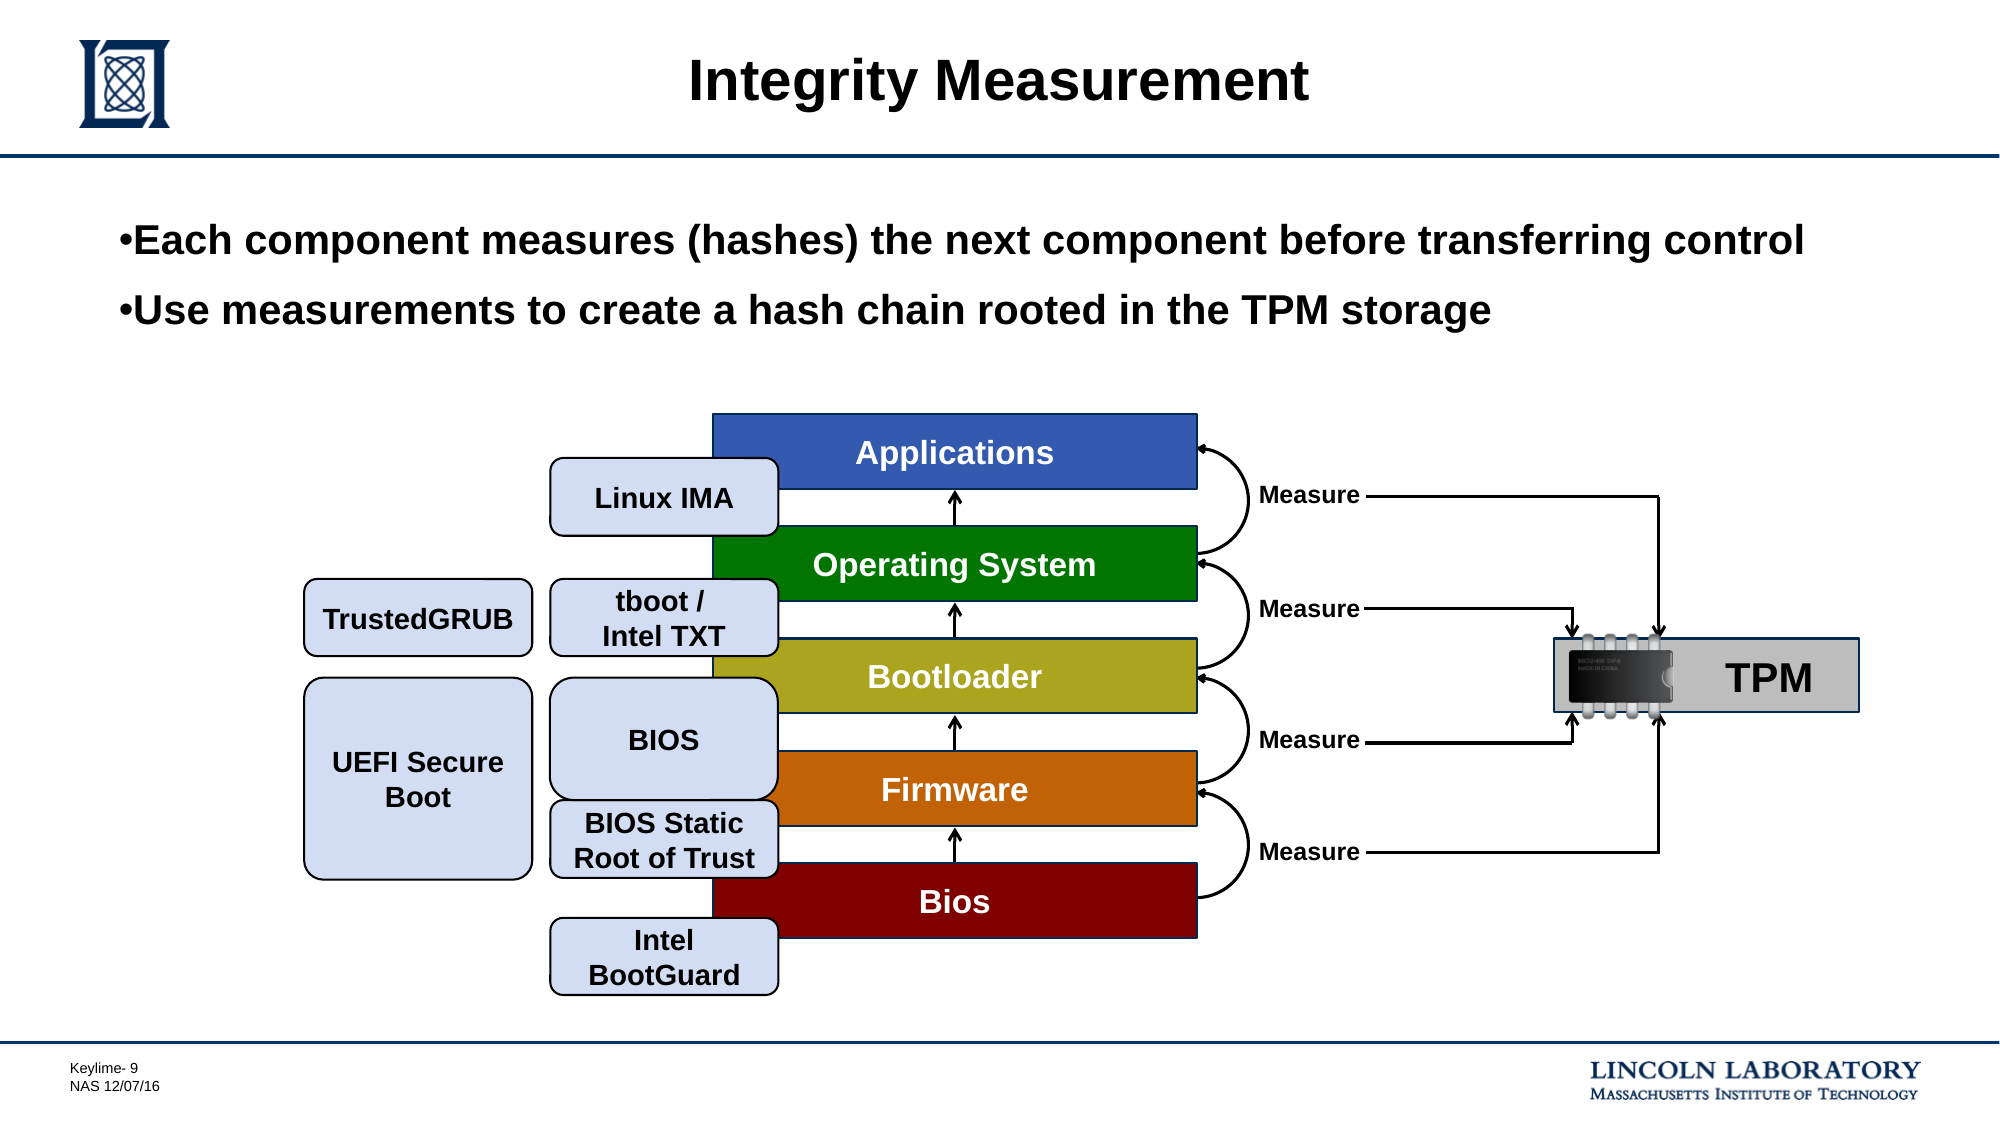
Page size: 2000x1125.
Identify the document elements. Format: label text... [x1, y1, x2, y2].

text_box UEFI Secure Boot [304, 677, 533, 880]
picture [79, 40, 170, 128]
picture [1588, 1061, 1921, 1100]
text_box BIOS [549, 677, 707, 801]
text_box tboot / Intel TXT [550, 578, 707, 657]
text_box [712, 413, 1860, 939]
text_box BIOS Static Root of Trust [550, 800, 707, 878]
list Each component measures (hashes) the next component before transferring control Use measurements to create a hash chain rooted in the TPM storage [103, 211, 1896, 352]
title Integrity Measurement [205, 16, 1794, 151]
text_box TrustedGRUB [304, 578, 533, 657]
text_box Intel BootGuard [550, 917, 779, 996]
picture [1553, 609, 1689, 744]
text_box Linux IMA [550, 457, 707, 536]
